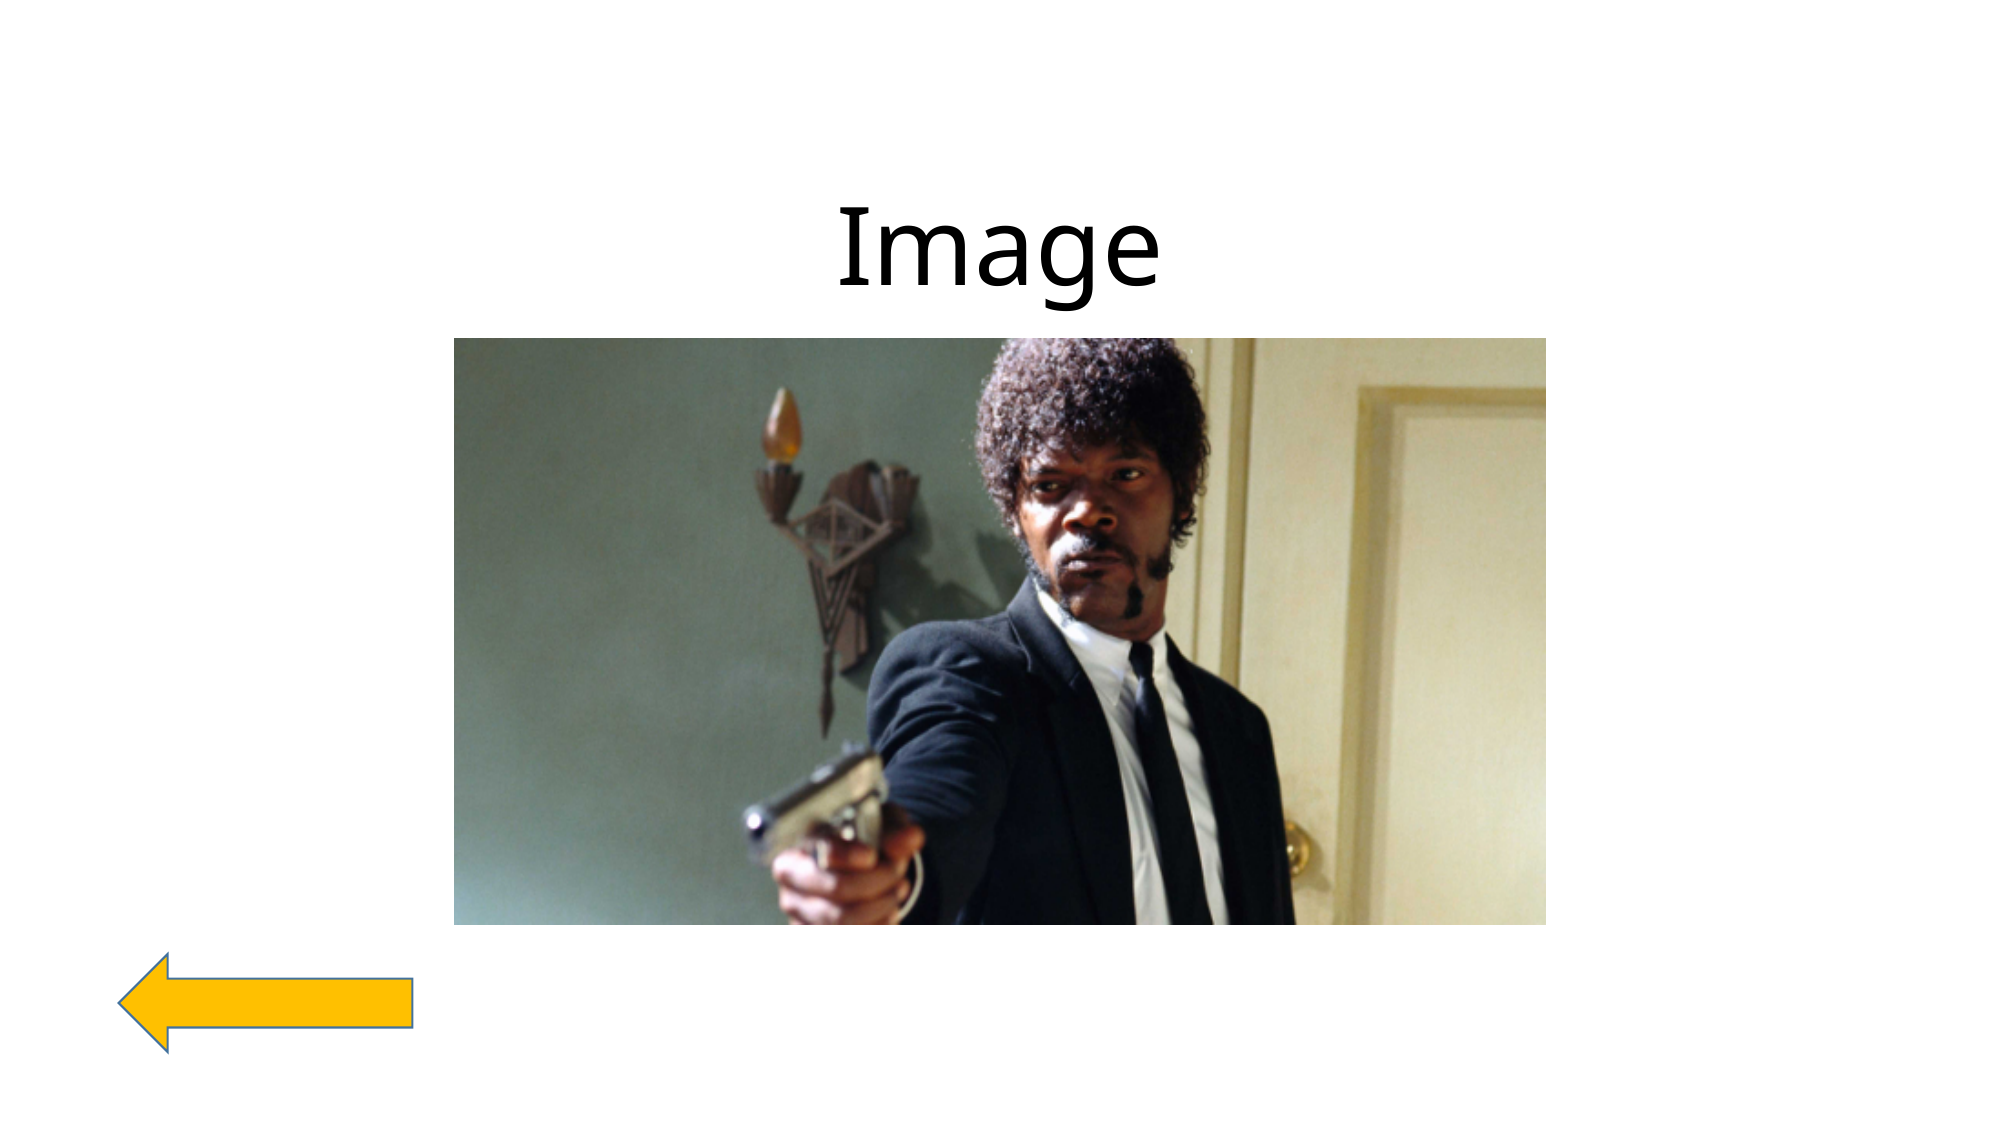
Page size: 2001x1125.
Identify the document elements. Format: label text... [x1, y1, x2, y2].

picture [454, 338, 1546, 926]
text_box [117, 951, 414, 1055]
title Image [249, 184, 1750, 317]
